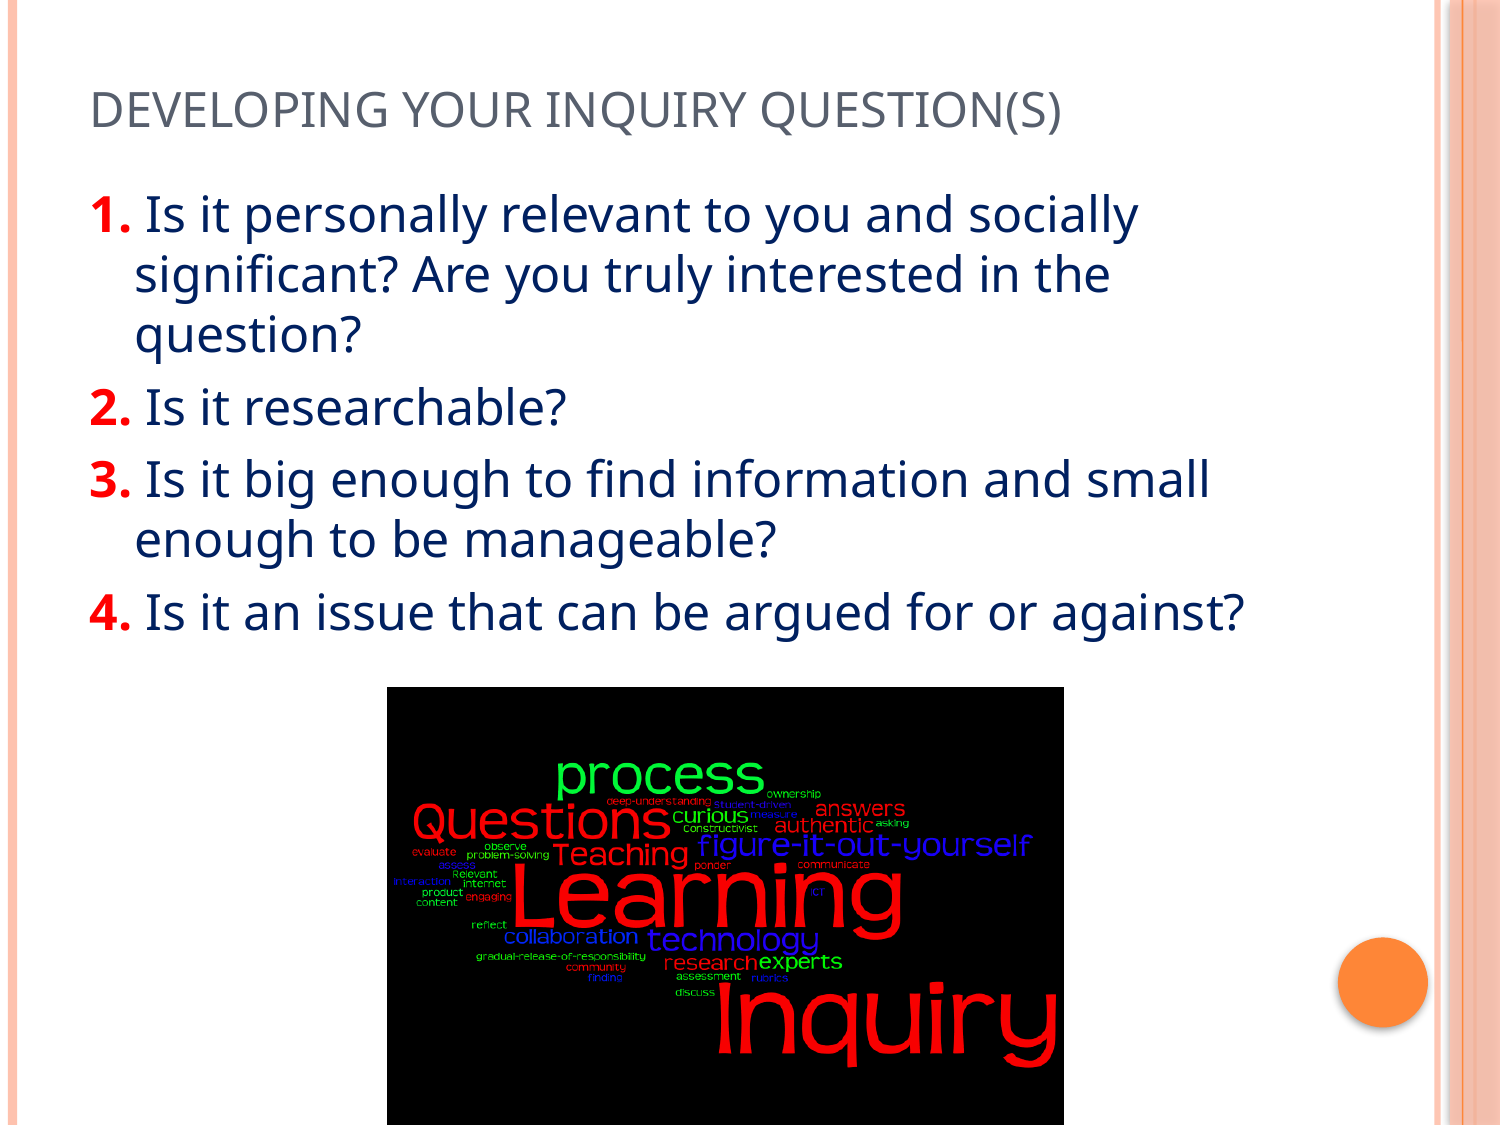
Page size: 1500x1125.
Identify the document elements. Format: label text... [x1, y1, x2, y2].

picture [386, 687, 1065, 1125]
list 1. Is it personally relevant to you and socially significant? Are you truly interested in the question? 2. Is it researchable? 3. Is it big enough to find information and small enough to be manageable? 4. Is it an issue that can be argued for or against? [75, 174, 1300, 975]
title Developing your Inquiry Question(s) [75, 37, 1300, 145]
